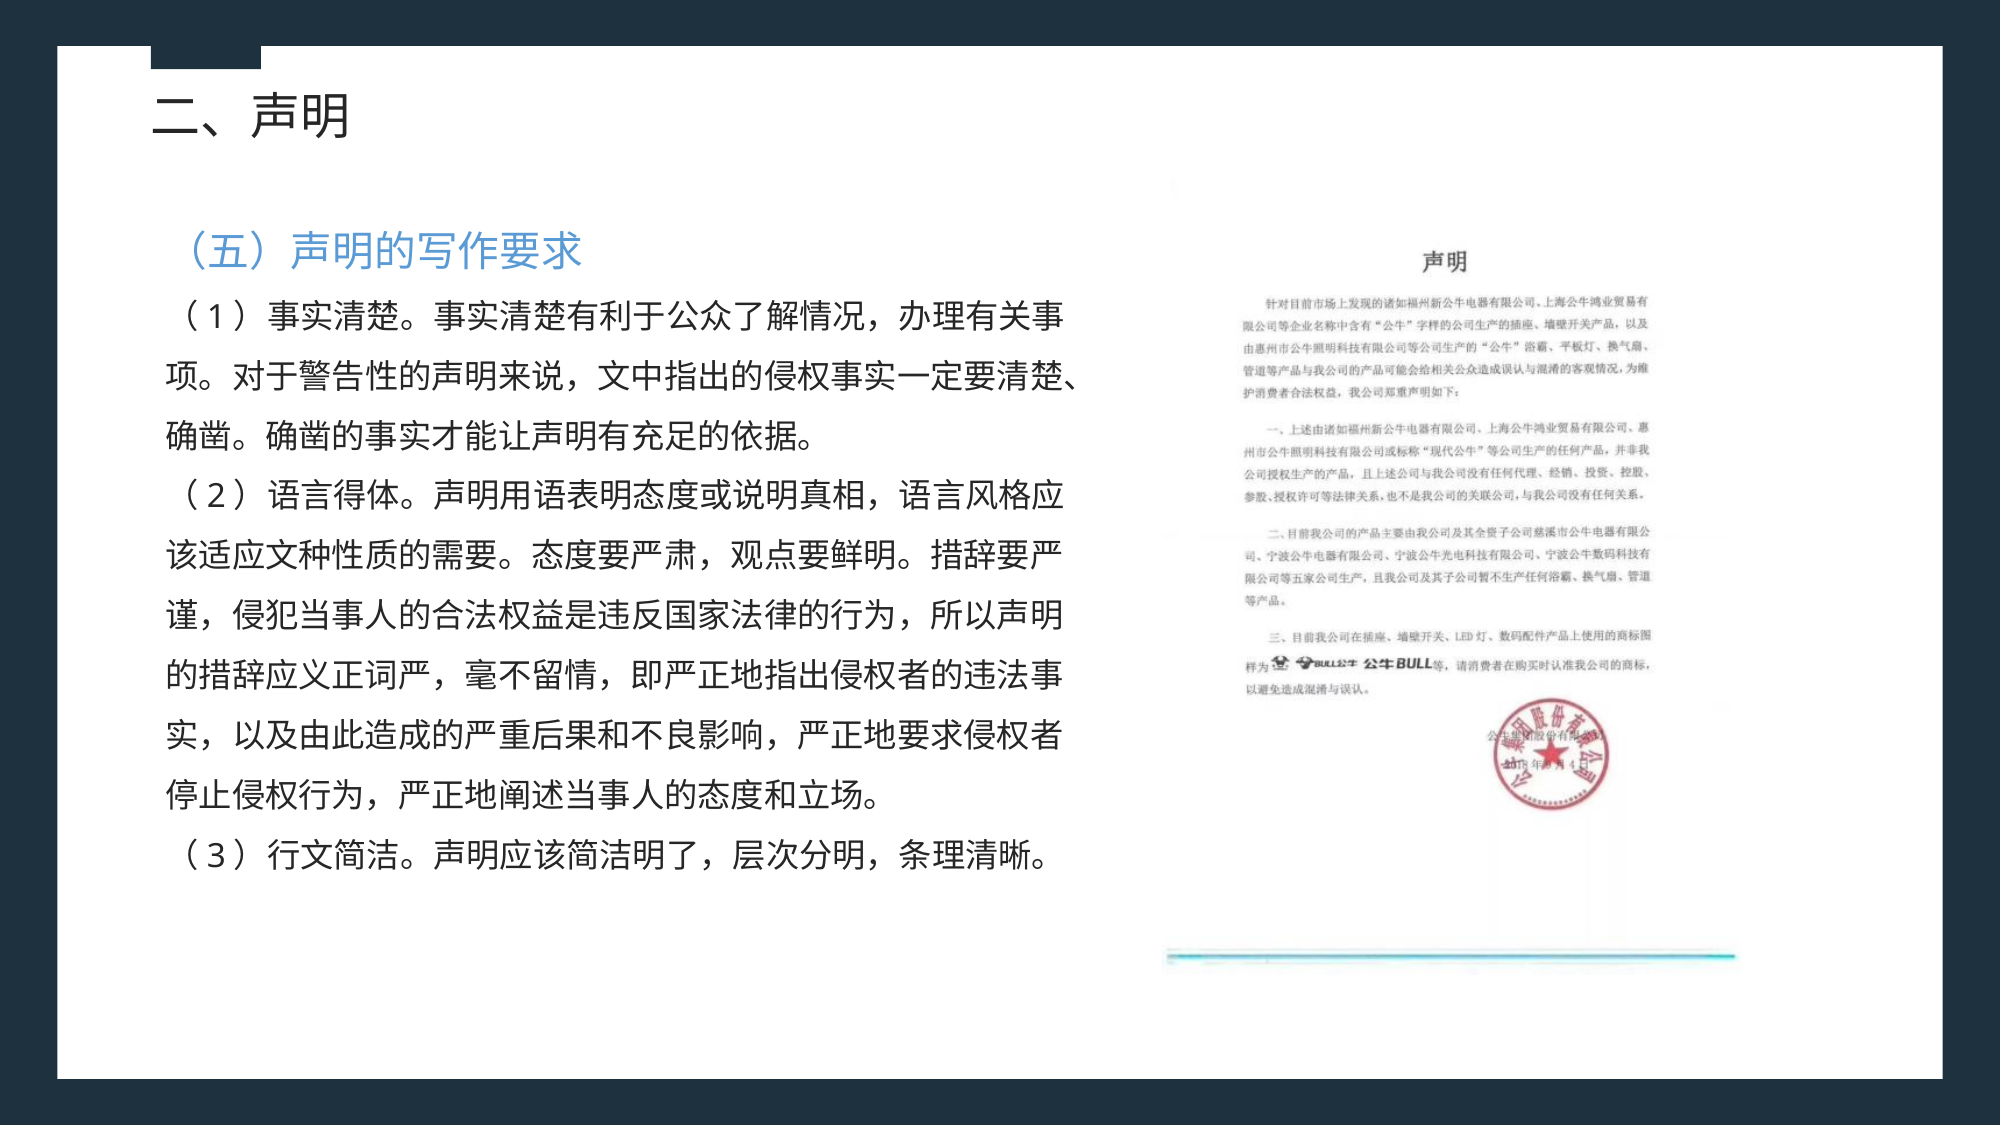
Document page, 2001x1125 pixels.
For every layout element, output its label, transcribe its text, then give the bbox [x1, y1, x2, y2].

picture [1162, 178, 1744, 975]
text_box 二、声明 [150, 77, 622, 153]
text_box （五）声明的写作要求 （1）事实清楚。事实清楚有利于公众了解情况，办理有关事项。对于警告性的声明来说，文中指出的侵权事实一定要清楚、确凿。确凿的事实才能让声明有充足的依据。 （2）语言得体。声明用语表明态度或说明真相，语言风格应该适应文种性质的需要。态度要严肃，观点要鲜明。措辞要严谨，侵犯当事人的合法权益是违反国家法律的行为，所以声明的措辞应义正词严，毫不留情，即严正地指出侵权者的违法事实，以及由此造成的严重后果和不良影响，严正地要求侵权者停止侵权行为，严正地阐述当事人的态度和立场。 （3）行文简洁。声明应该简洁明了，层次分明，条理清晰。 [150, 192, 1096, 882]
